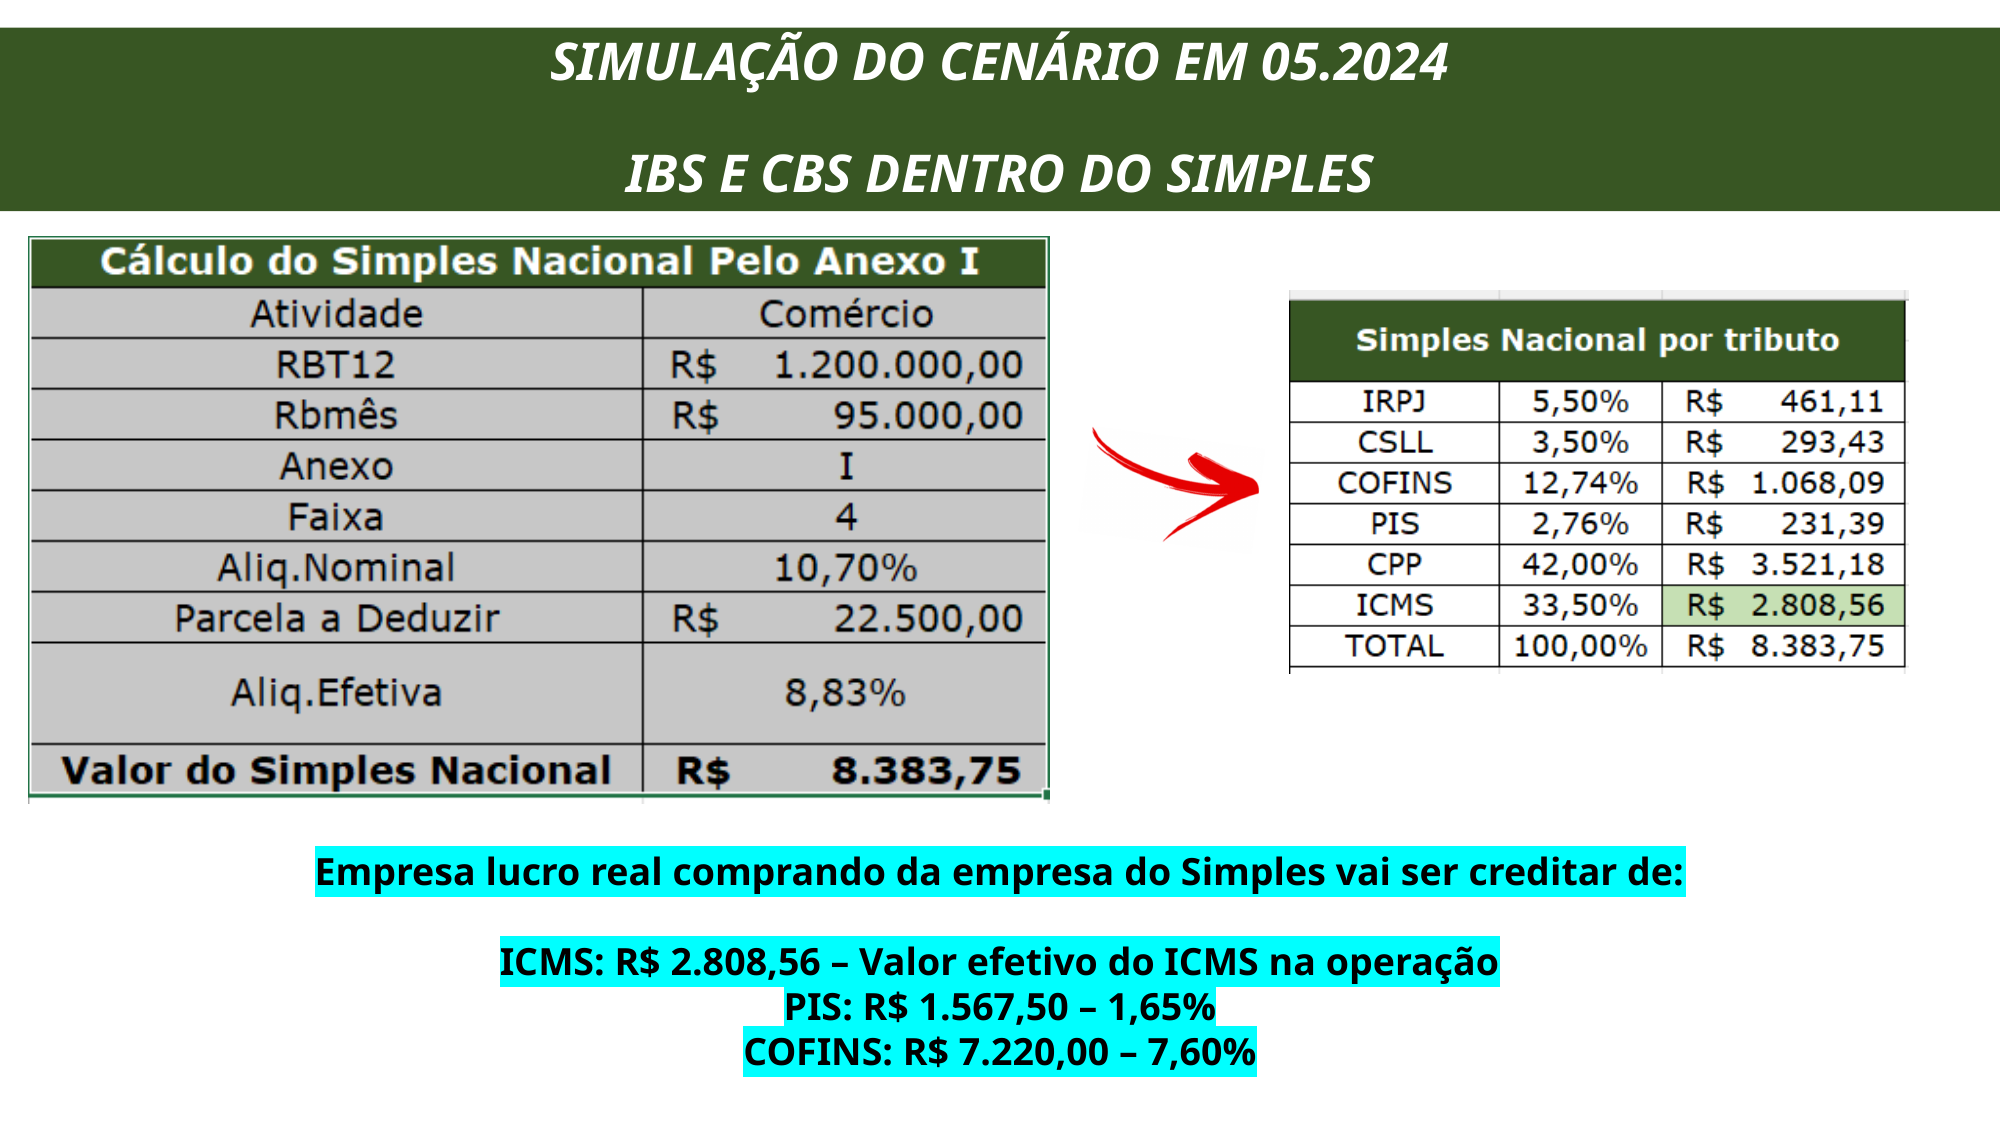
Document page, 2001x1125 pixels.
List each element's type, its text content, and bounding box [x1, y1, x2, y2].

text_box SIMULAÇÃO DO CENÁRIO EM 05.2024 IBS E CBS DENTRO DO SIMPLES [0, 27, 2000, 212]
text_box Empresa lucro real comprando da empresa do Simples vai ser creditar de: ICMS: R$ 2.808,56 – Valor efetivo do ICMS na operação PIS: R$ 1.567,50 – 1,65% COFINS: R$ 7.220,00 – 7,60% [0, 635, 2000, 1125]
picture [1289, 290, 1909, 674]
picture [1079, 427, 1264, 553]
picture [28, 236, 1050, 804]
